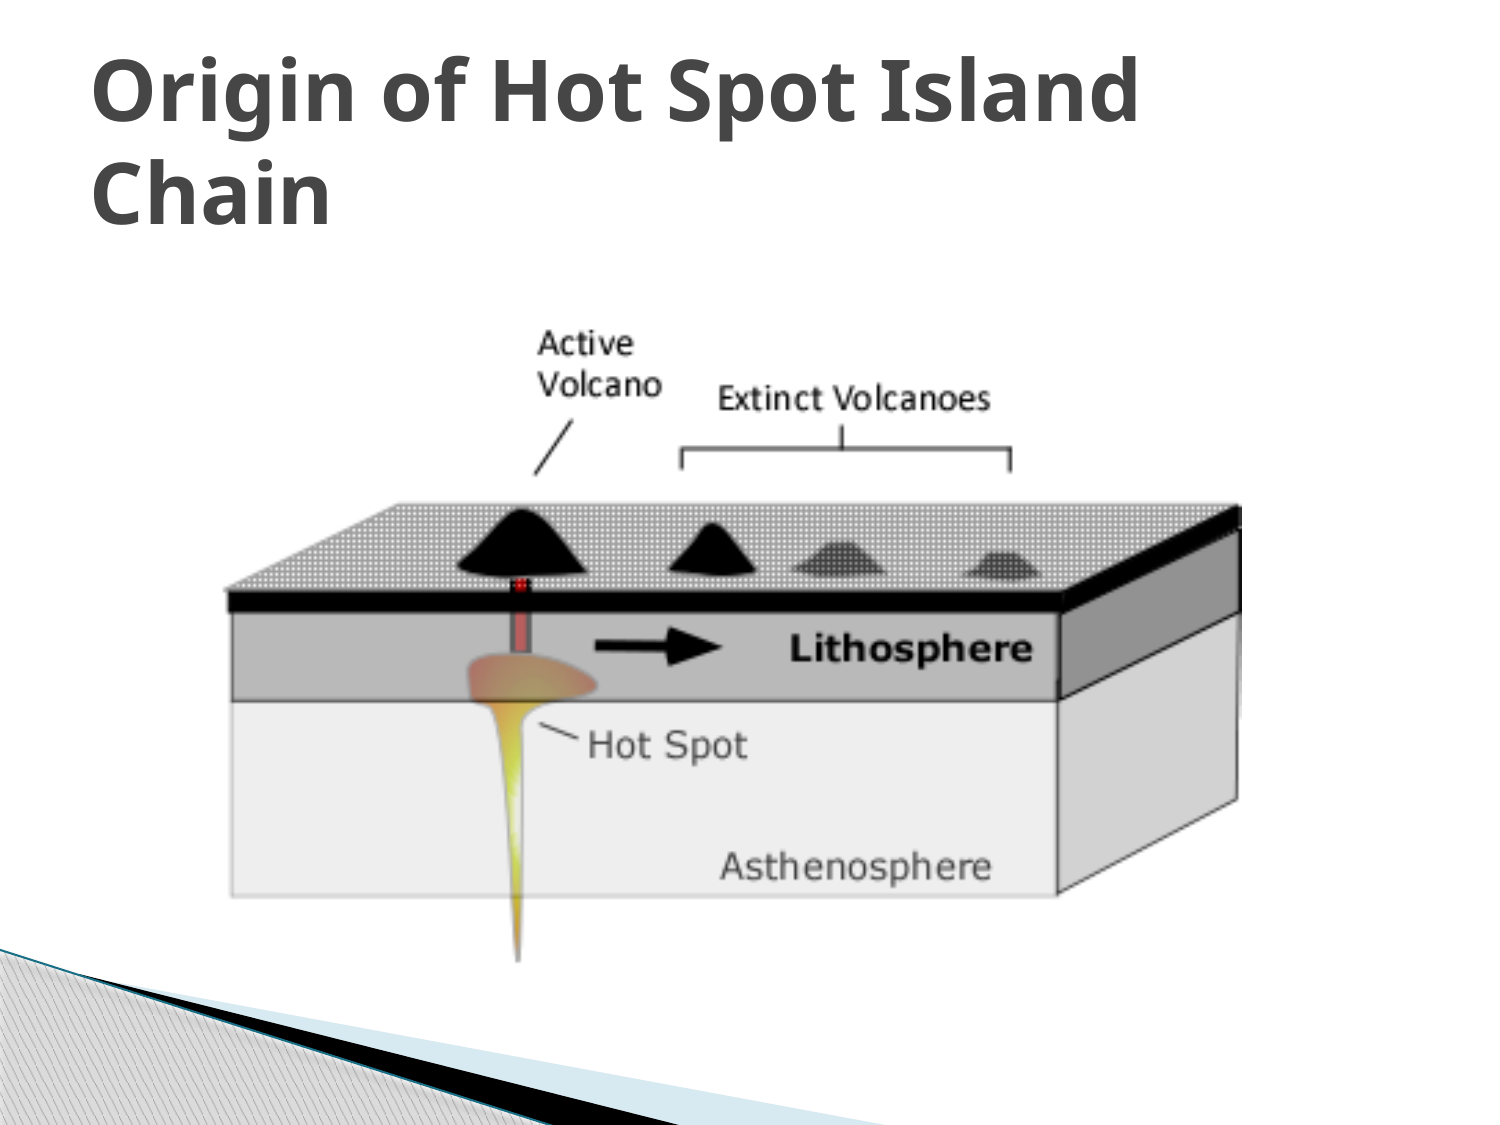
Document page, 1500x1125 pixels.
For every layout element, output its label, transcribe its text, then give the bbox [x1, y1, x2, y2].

picture [221, 317, 1242, 966]
title Origin of Hot Spot Island Chain [75, 45, 1425, 233]
